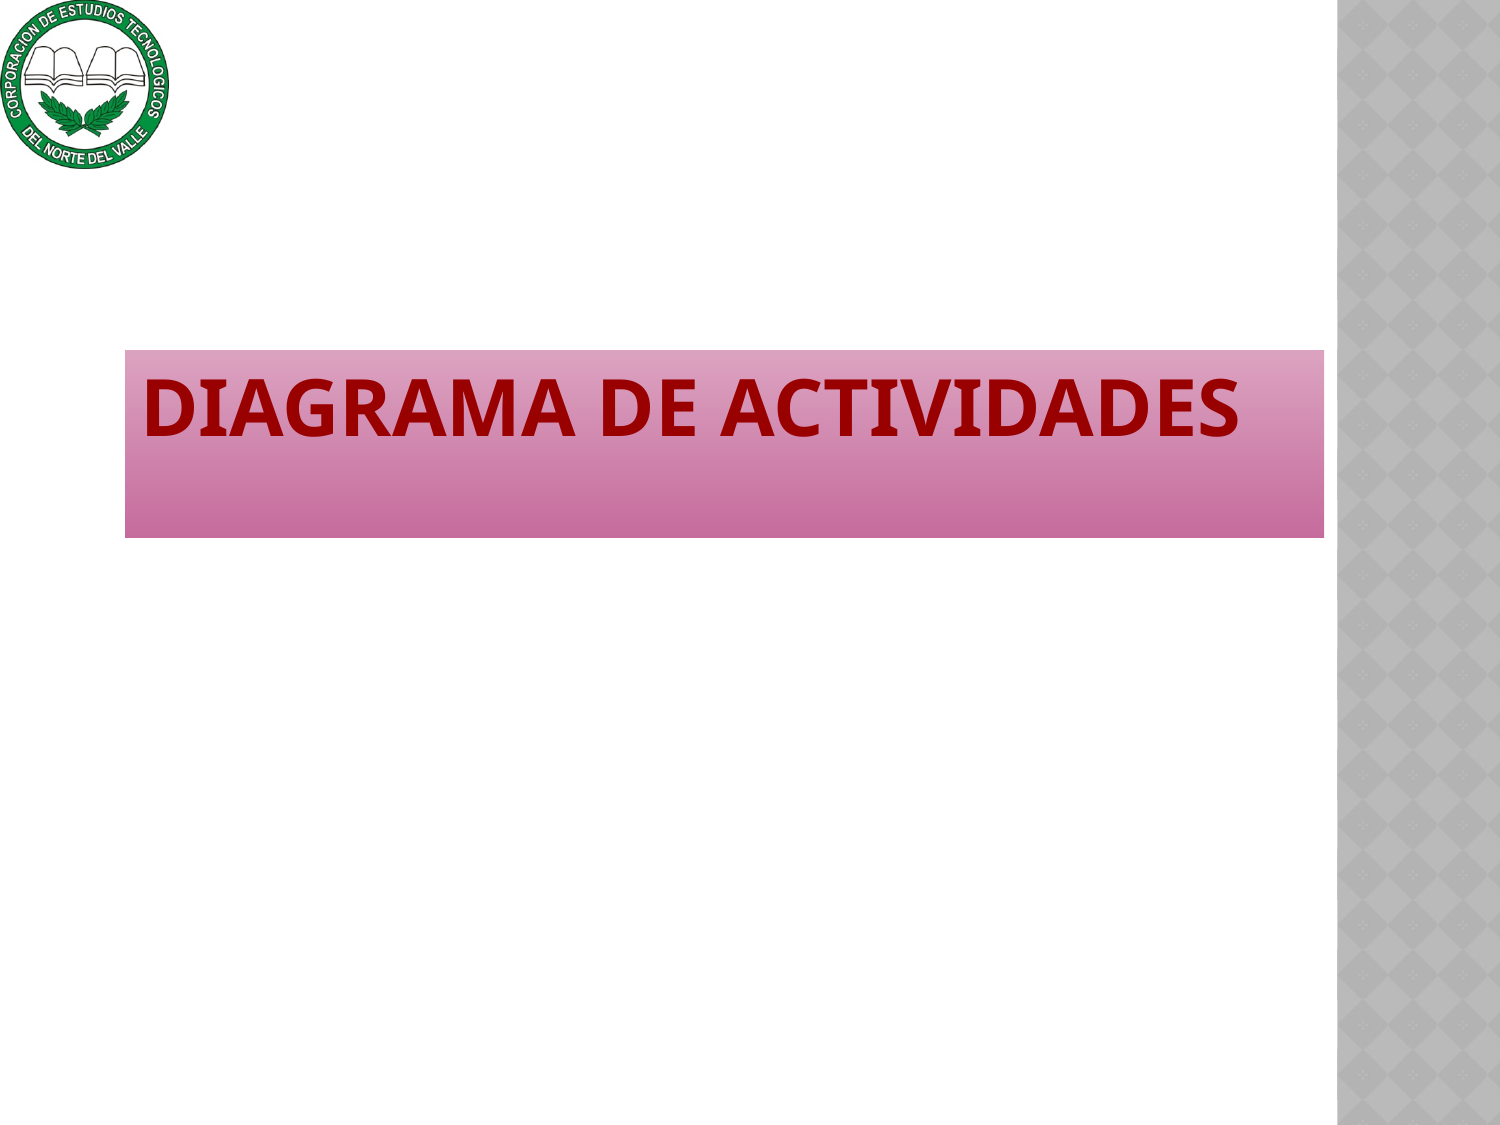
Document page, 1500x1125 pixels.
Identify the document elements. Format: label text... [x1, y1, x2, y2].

title Diagrama de Actividades [125, 350, 1325, 538]
picture [0, 0, 169, 169]
